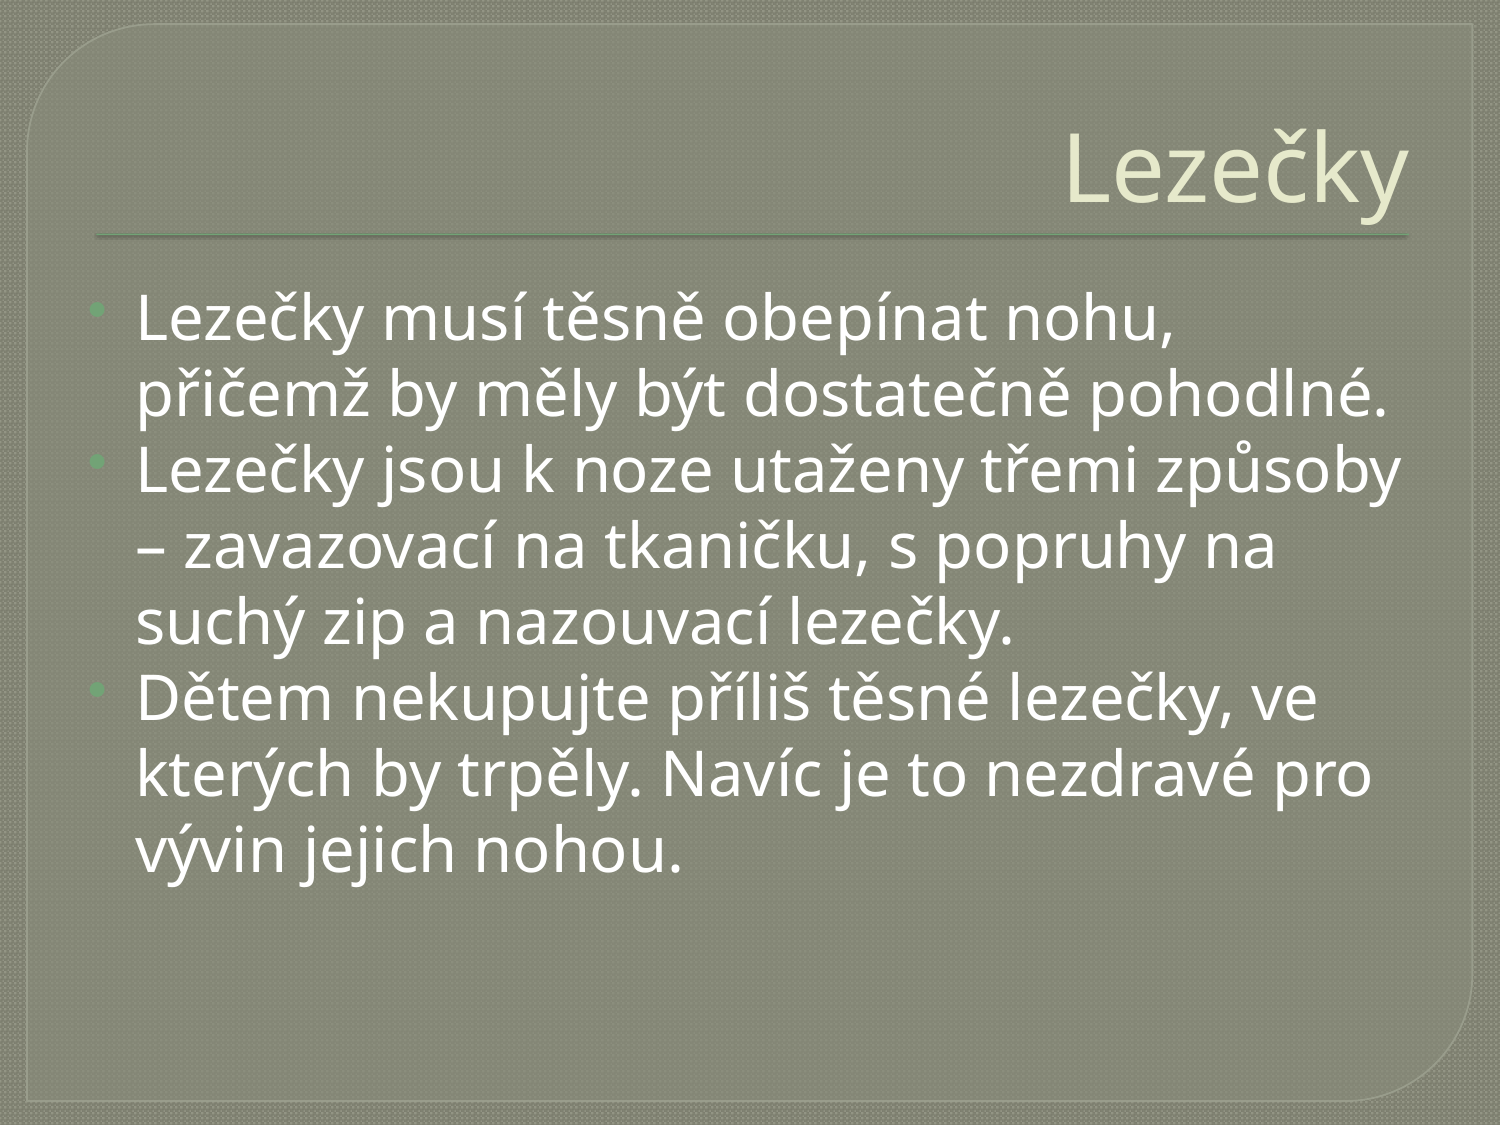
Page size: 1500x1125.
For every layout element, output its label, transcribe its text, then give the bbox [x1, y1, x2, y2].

title Lezečky [75, 41, 1425, 230]
list Lezečky musí těsně obepínat nohu, přičemž by měly být dostatečně pohodlné. Lezečky jsou k noze utaženy třemi způsoby – zavazovací na tkaničku, s popruhy na suchý zip a nazouvací lezečky. Dětem nekupujte příliš těsné lezečky, ve kterých by trpěly. Navíc je to nezdravé pro vývin jejich nohou. [75, 270, 1425, 1013]
